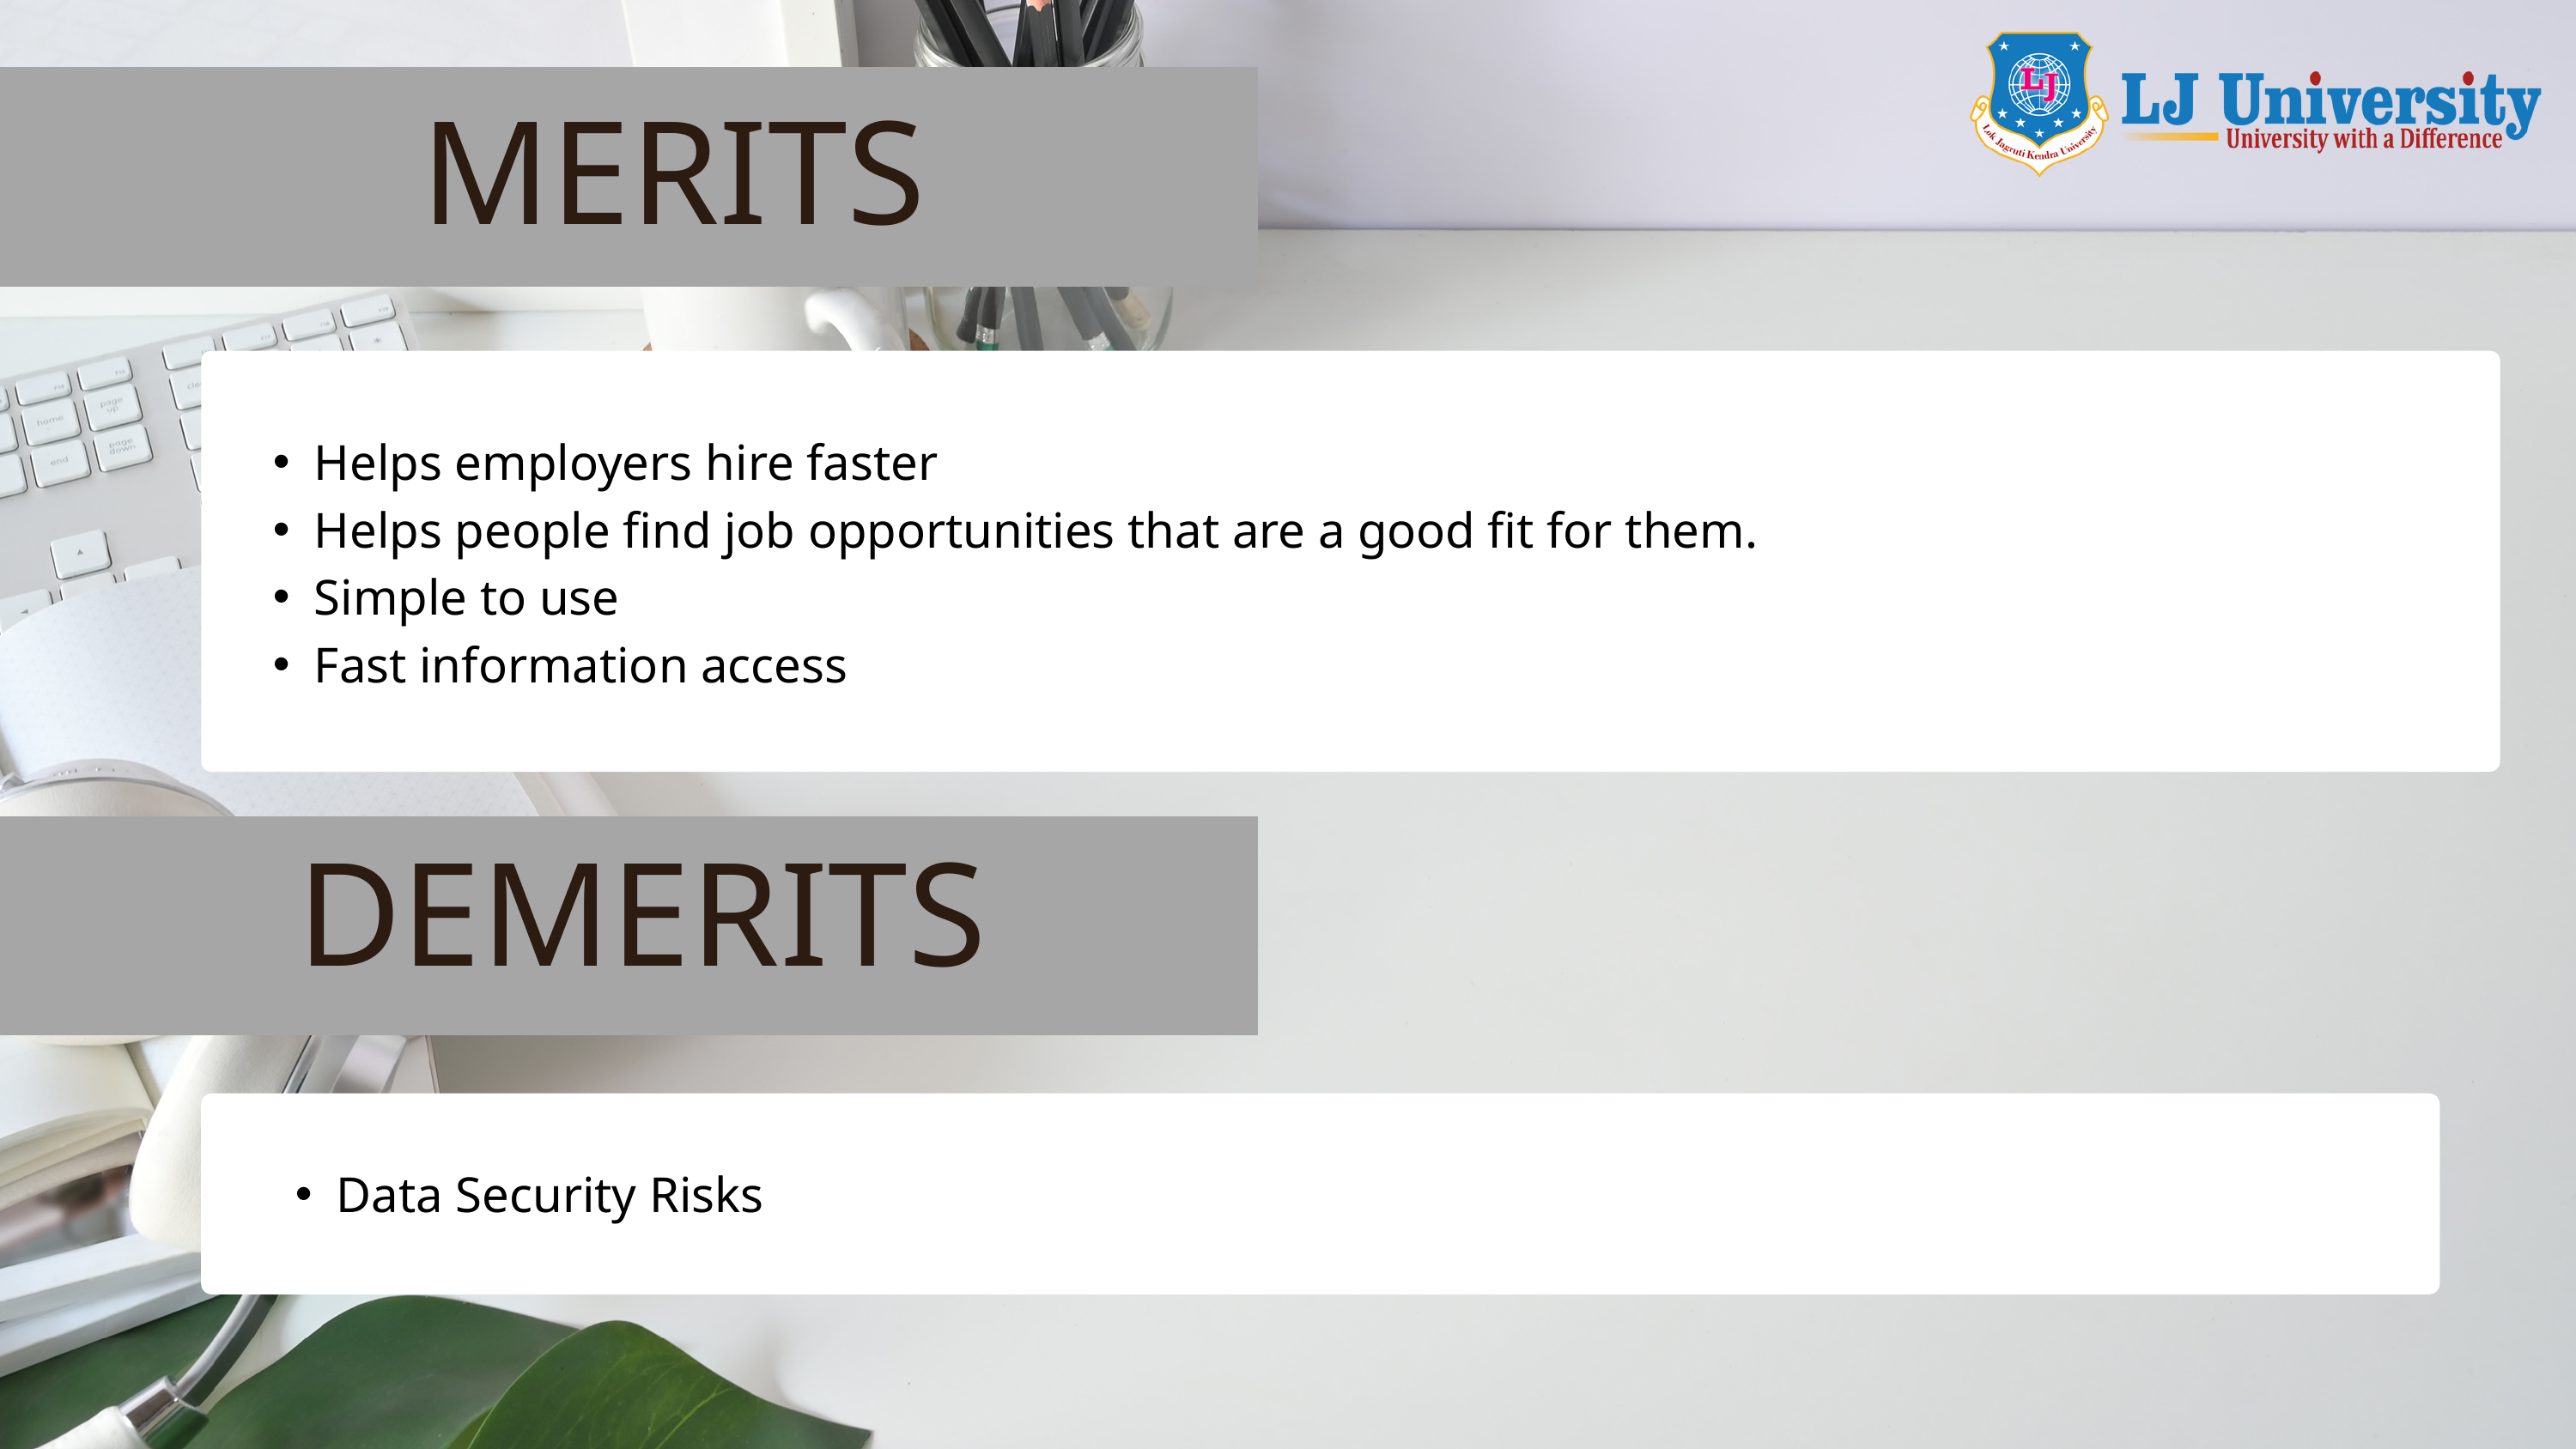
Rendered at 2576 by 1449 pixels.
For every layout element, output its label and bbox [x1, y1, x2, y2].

text_box [0, 815, 1258, 1036]
text_box [0, 66, 1258, 287]
text_box [1970, 32, 2542, 178]
text_box [0, 0, 2576, 1449]
text_box [201, 350, 2500, 773]
text_box [200, 1093, 2440, 1295]
